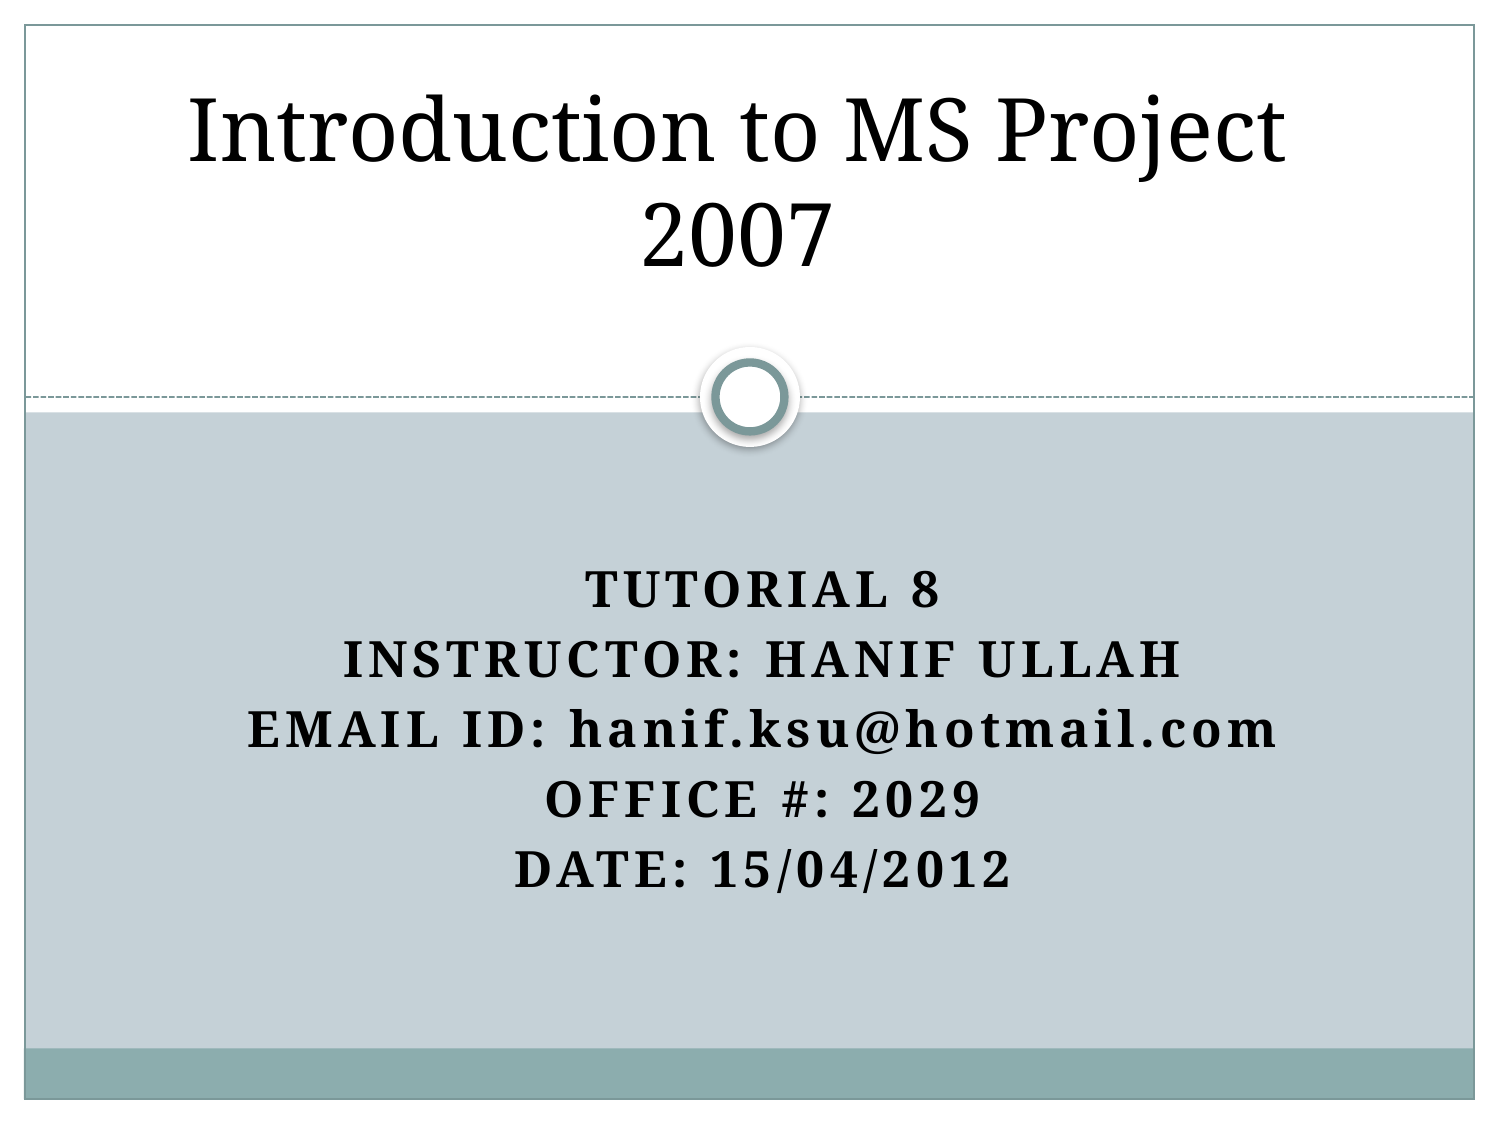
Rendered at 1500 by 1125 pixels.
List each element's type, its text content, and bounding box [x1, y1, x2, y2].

subtitle Tutorial 8 Instructor: Hanif Ullah Email ID: hanif.ksu@hotmail.com Office #: 2029 Date: 15/04/2012 [125, 549, 1400, 1050]
title Introduction to MS Project 2007 [99, 50, 1375, 292]
